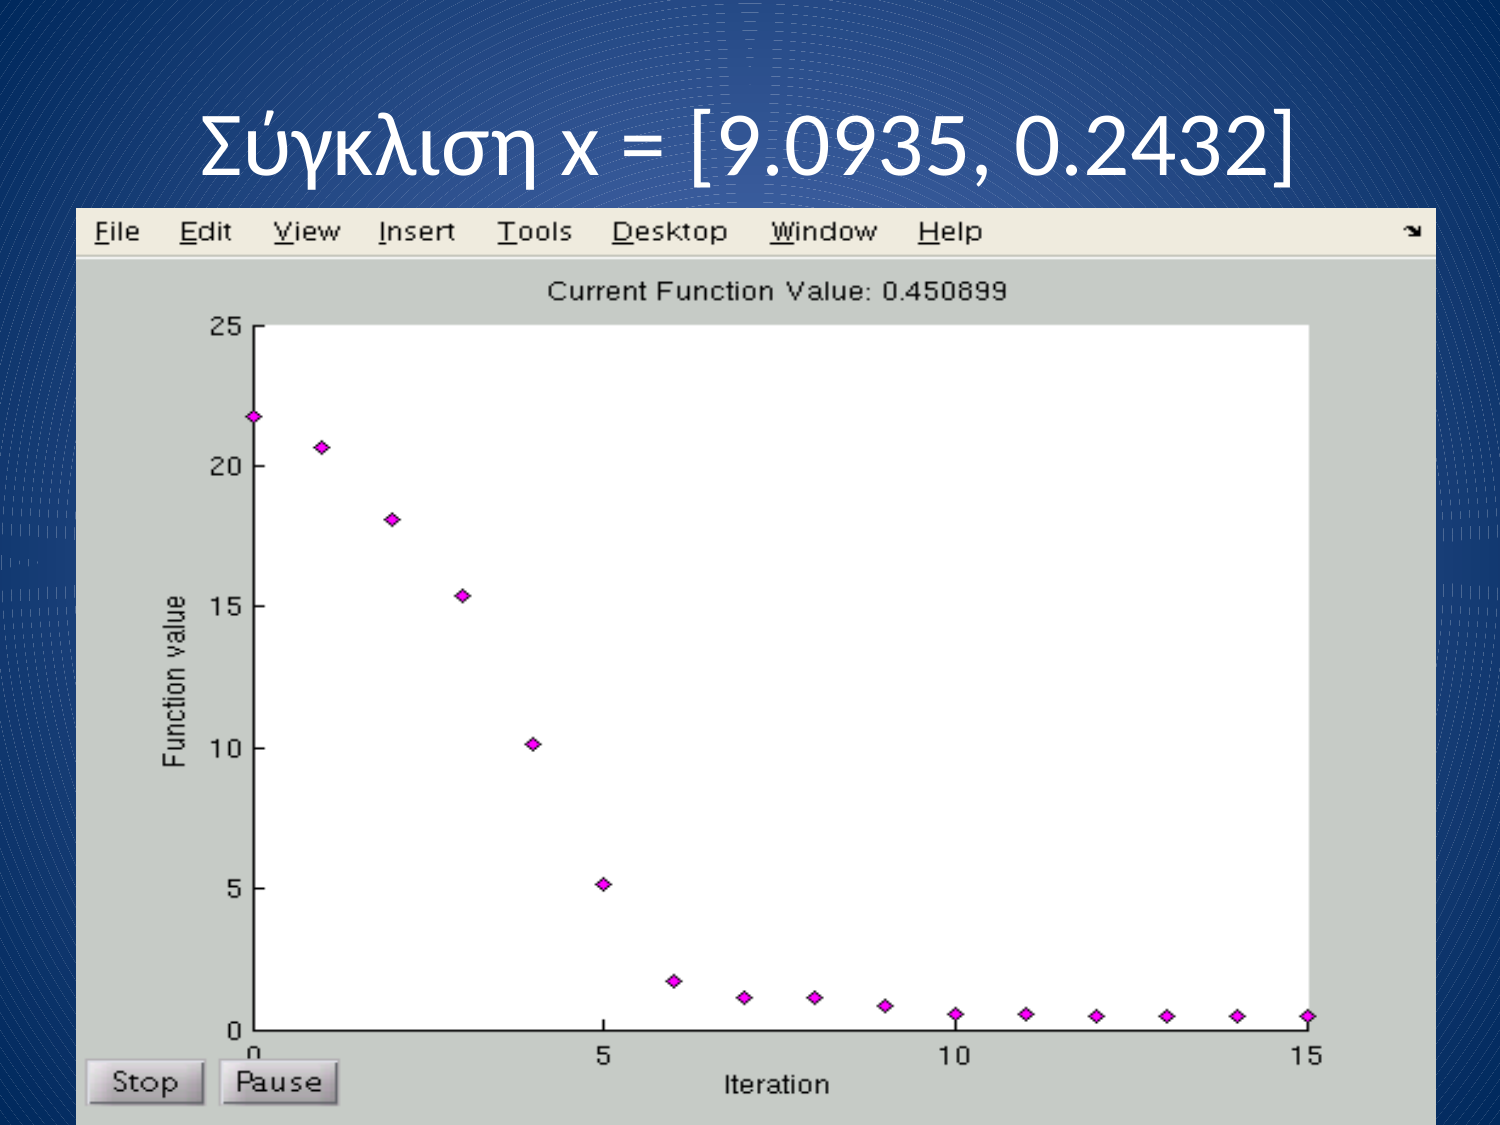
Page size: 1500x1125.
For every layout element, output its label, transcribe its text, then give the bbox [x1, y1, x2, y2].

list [76, 207, 1436, 1125]
title Σύγκλιση x = [9.0935, 0.2432] [75, 45, 1425, 207]
